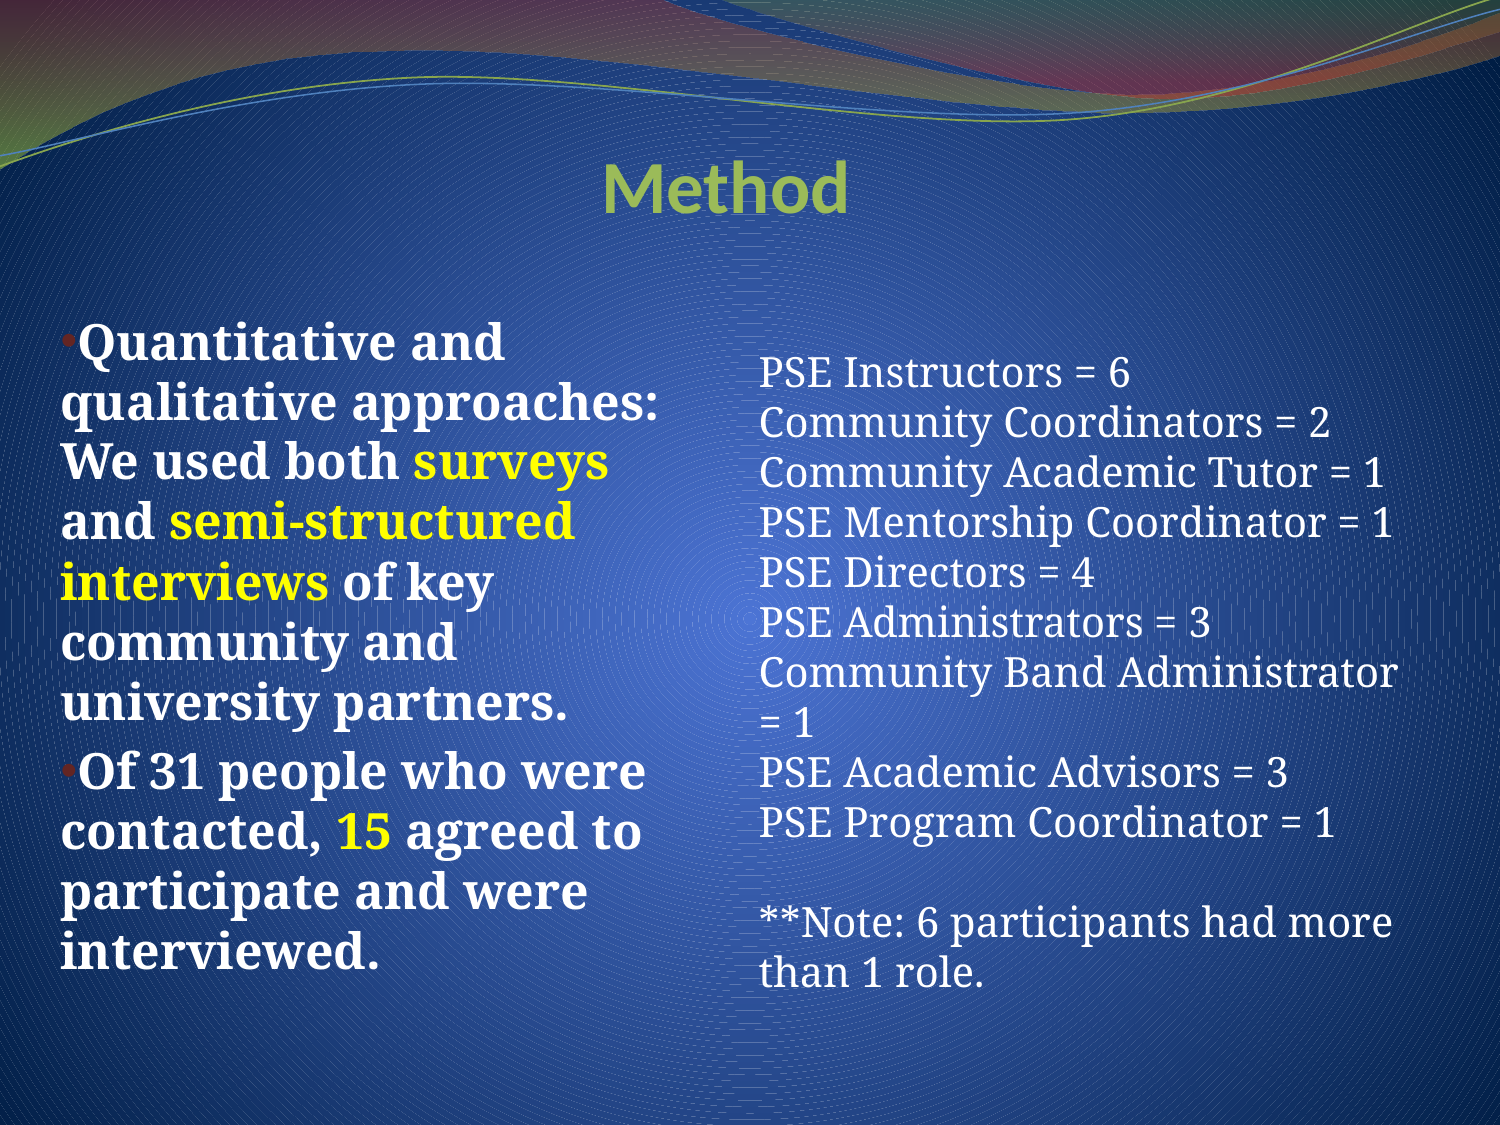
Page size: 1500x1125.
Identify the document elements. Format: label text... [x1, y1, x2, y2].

text_box PSE Instructors = 6 Community Coordinators = 2 Community Academic Tutor = 1 PSE Mentorship Coordinator = 1 PSE Directors = 4 PSE Administrators = 3 Community Band Administrator = 1 PSE Academic Advisors = 3 PSE Program Coordinator = 1 **Note: 6 participants had more than 1 role. [744, 338, 1436, 1004]
title Method [88, 40, 1364, 229]
list Quantitative and qualitative approaches: We used both surveys and semi-structured interviews of key community and university partners. Of 31 people who were contacted, 15 agreed to participate and were interviewed. [53, 302, 680, 988]
